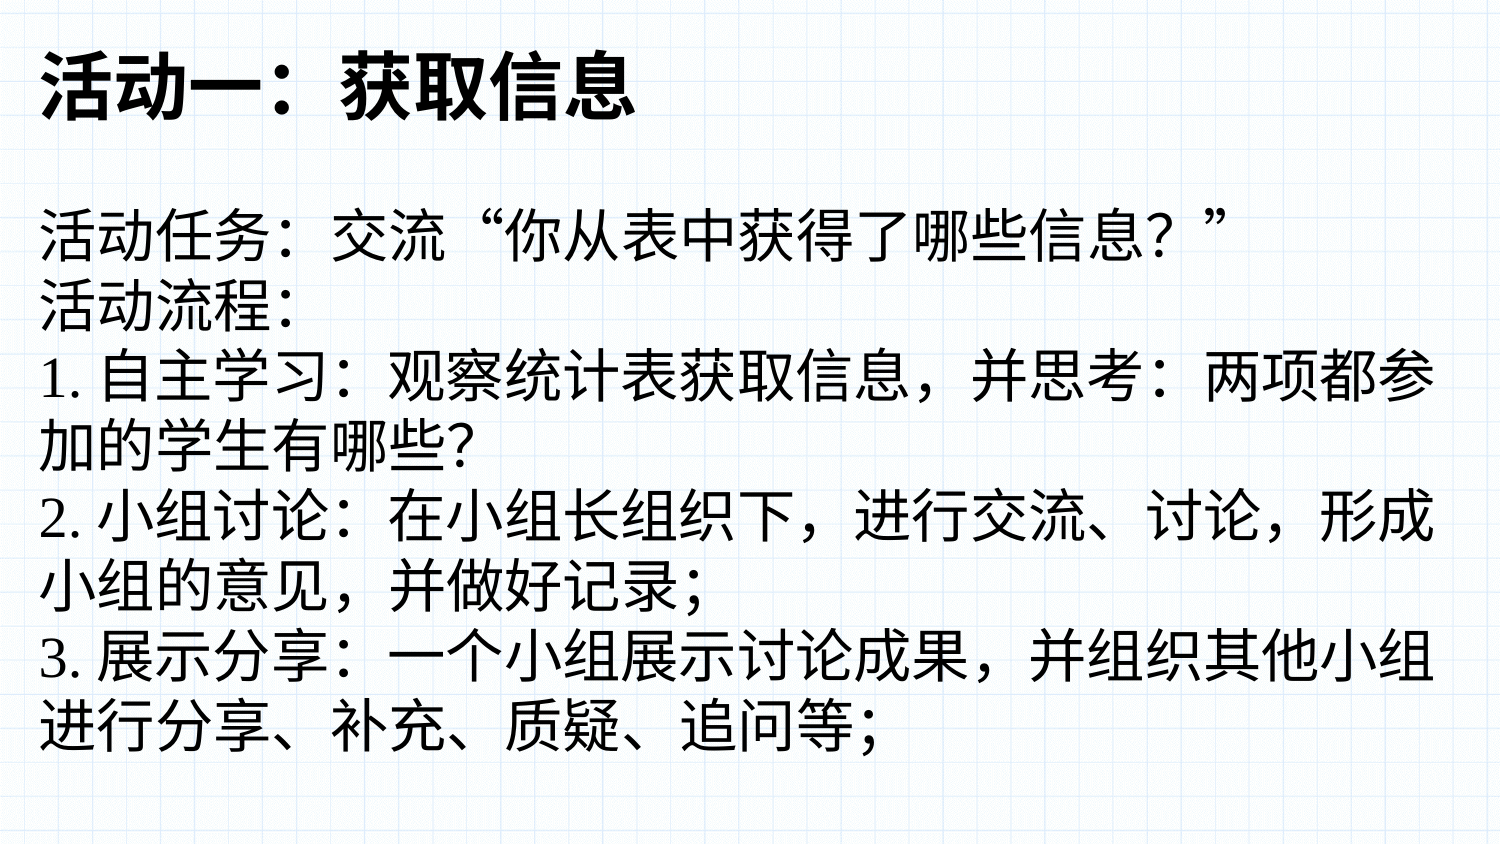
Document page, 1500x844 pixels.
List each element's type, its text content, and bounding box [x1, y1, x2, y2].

text_box 活动一：获取信息 活动任务：交流“你从表中获得了哪些信息？” 活动流程： 1.自主学习：观察统计表获取信息，并思考：两项都参加的学生有哪些？ 2.小组讨论：在小组长组织下，进行交流、讨论，形成小组的意见，并做好记录； 3.展示分享：一个小组展示讨论成果，并组织其他小组进行分享、补充、质疑、追问等； [23, 32, 1466, 767]
picture [0, 0, 1500, 844]
